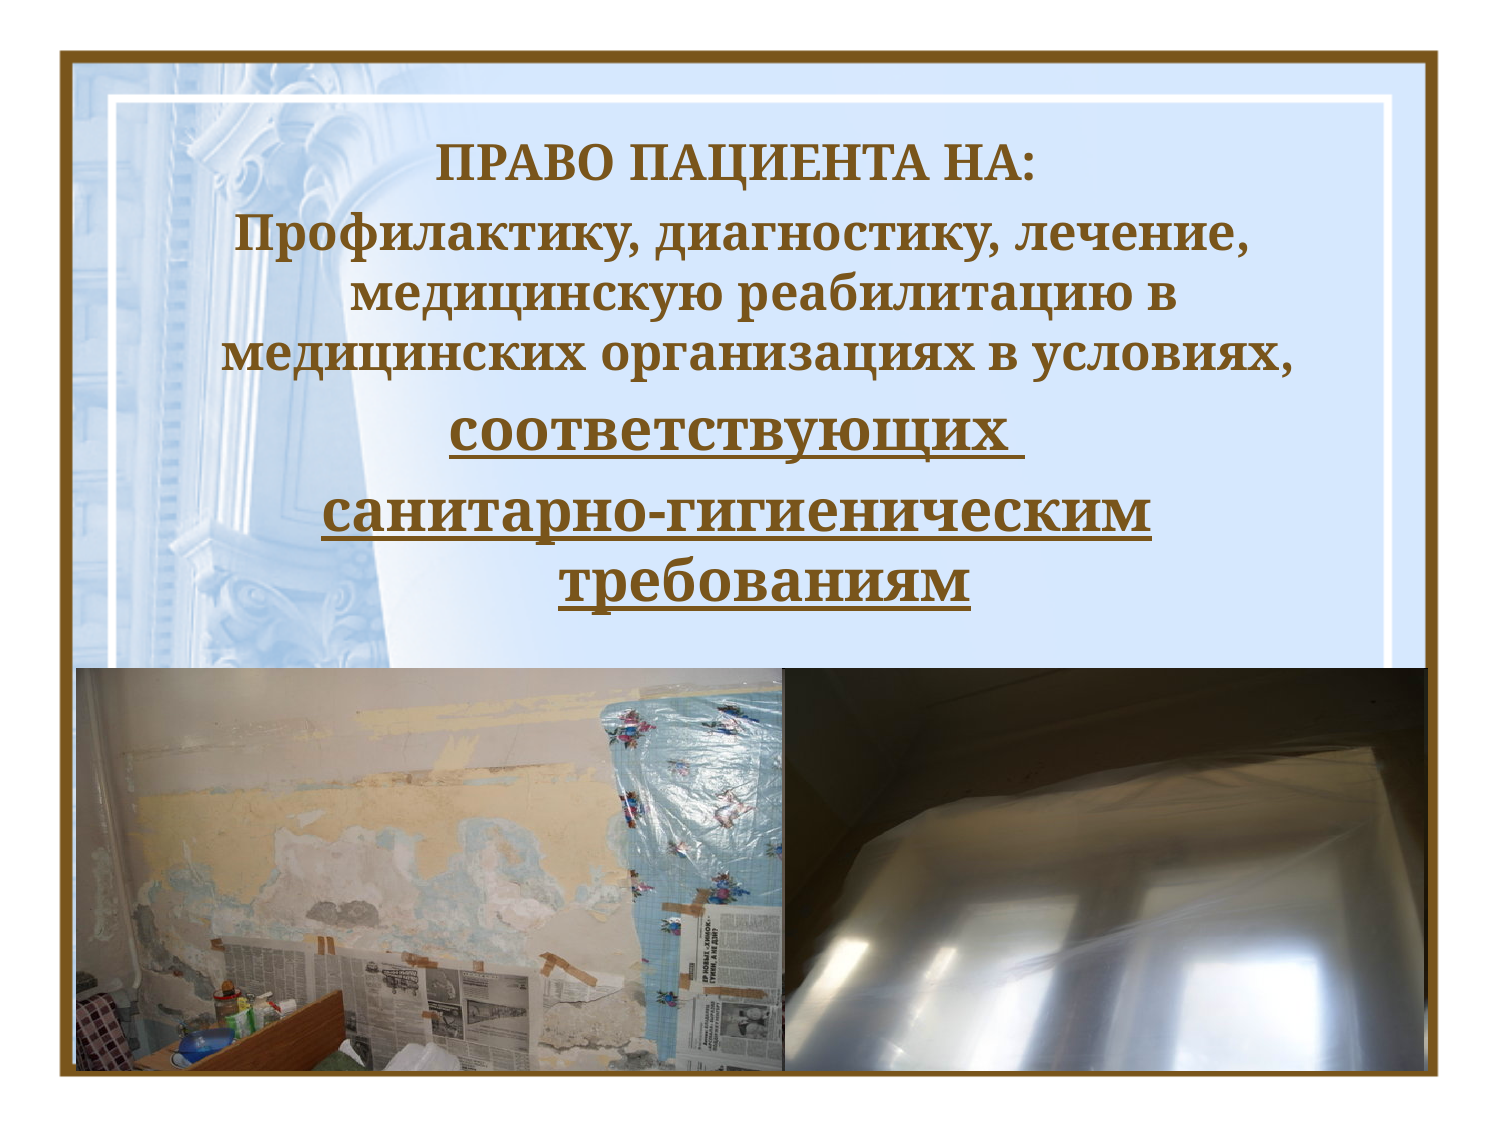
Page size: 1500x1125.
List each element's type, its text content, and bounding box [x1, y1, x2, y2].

list ПРАВО ПАЦИЕНТА НА: Профилактику, диагностику, лечение, медицинскую реабилитацию в медицинских организациях в условиях, соответствующих санитарно-гигиеническим требованиям [135, 42, 1338, 667]
picture [0, 0, 1500, 1125]
